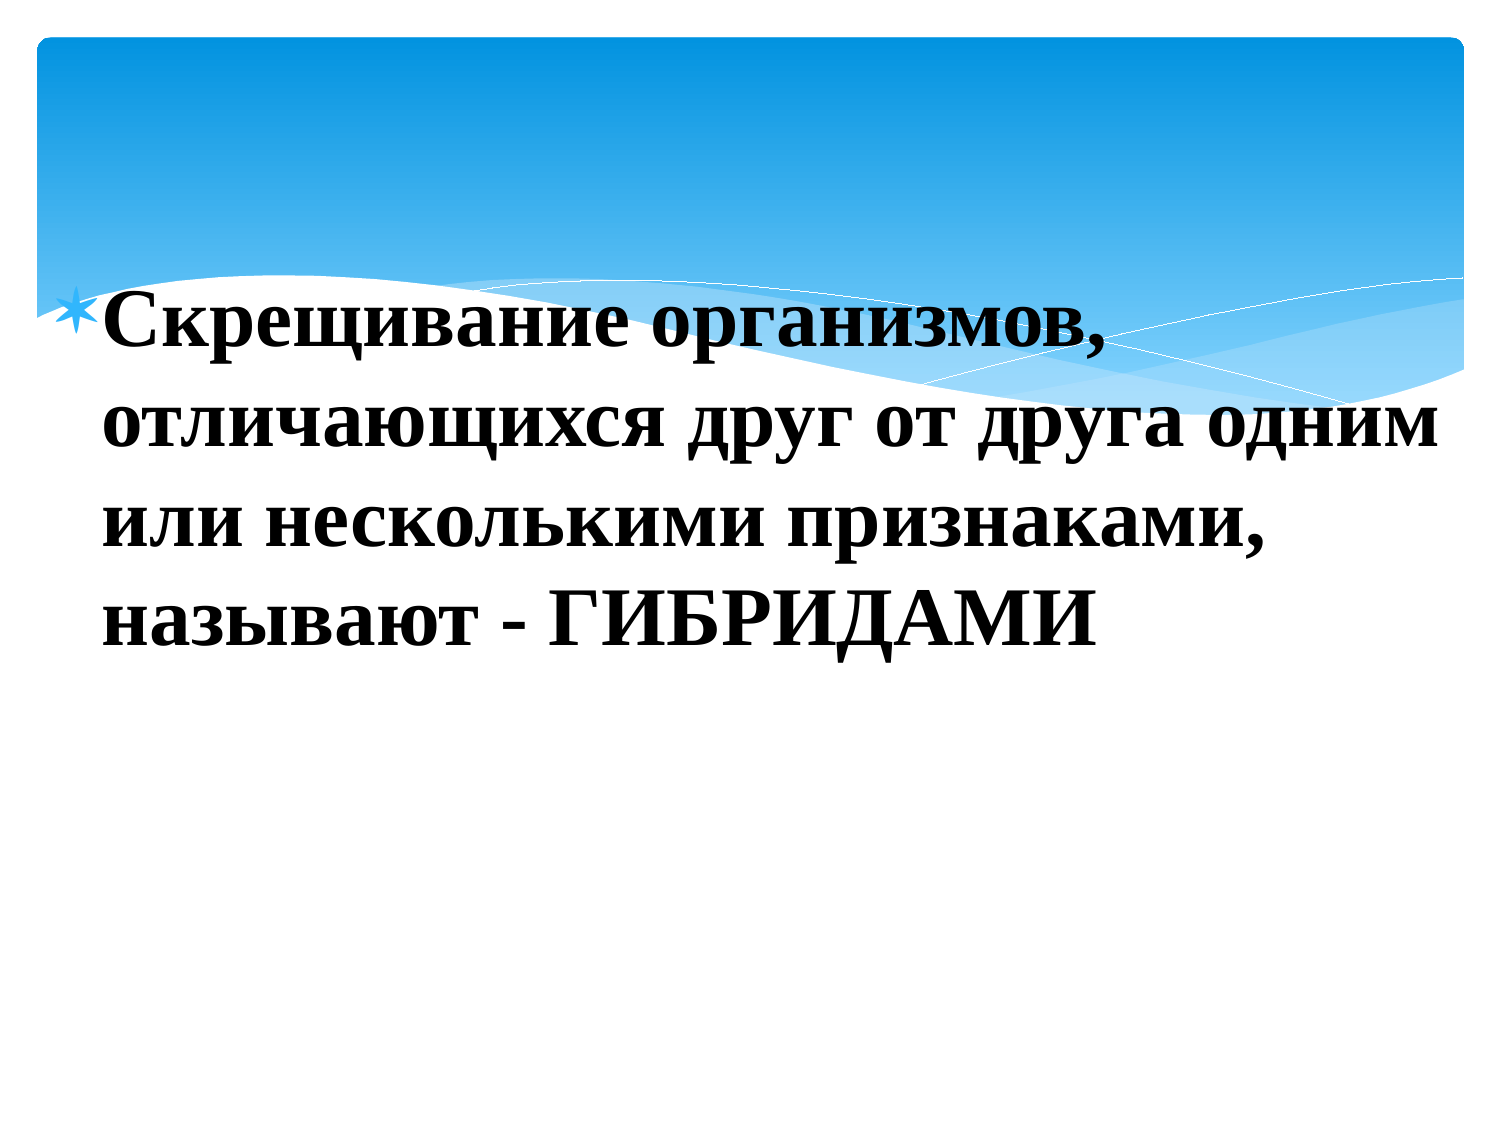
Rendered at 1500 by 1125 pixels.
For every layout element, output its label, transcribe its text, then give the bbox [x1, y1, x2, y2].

list Скрещивание организмов, отличающихся друг от друга одним или несколькими признаками, называют - ГИБРИДАМИ [41, 255, 1459, 822]
